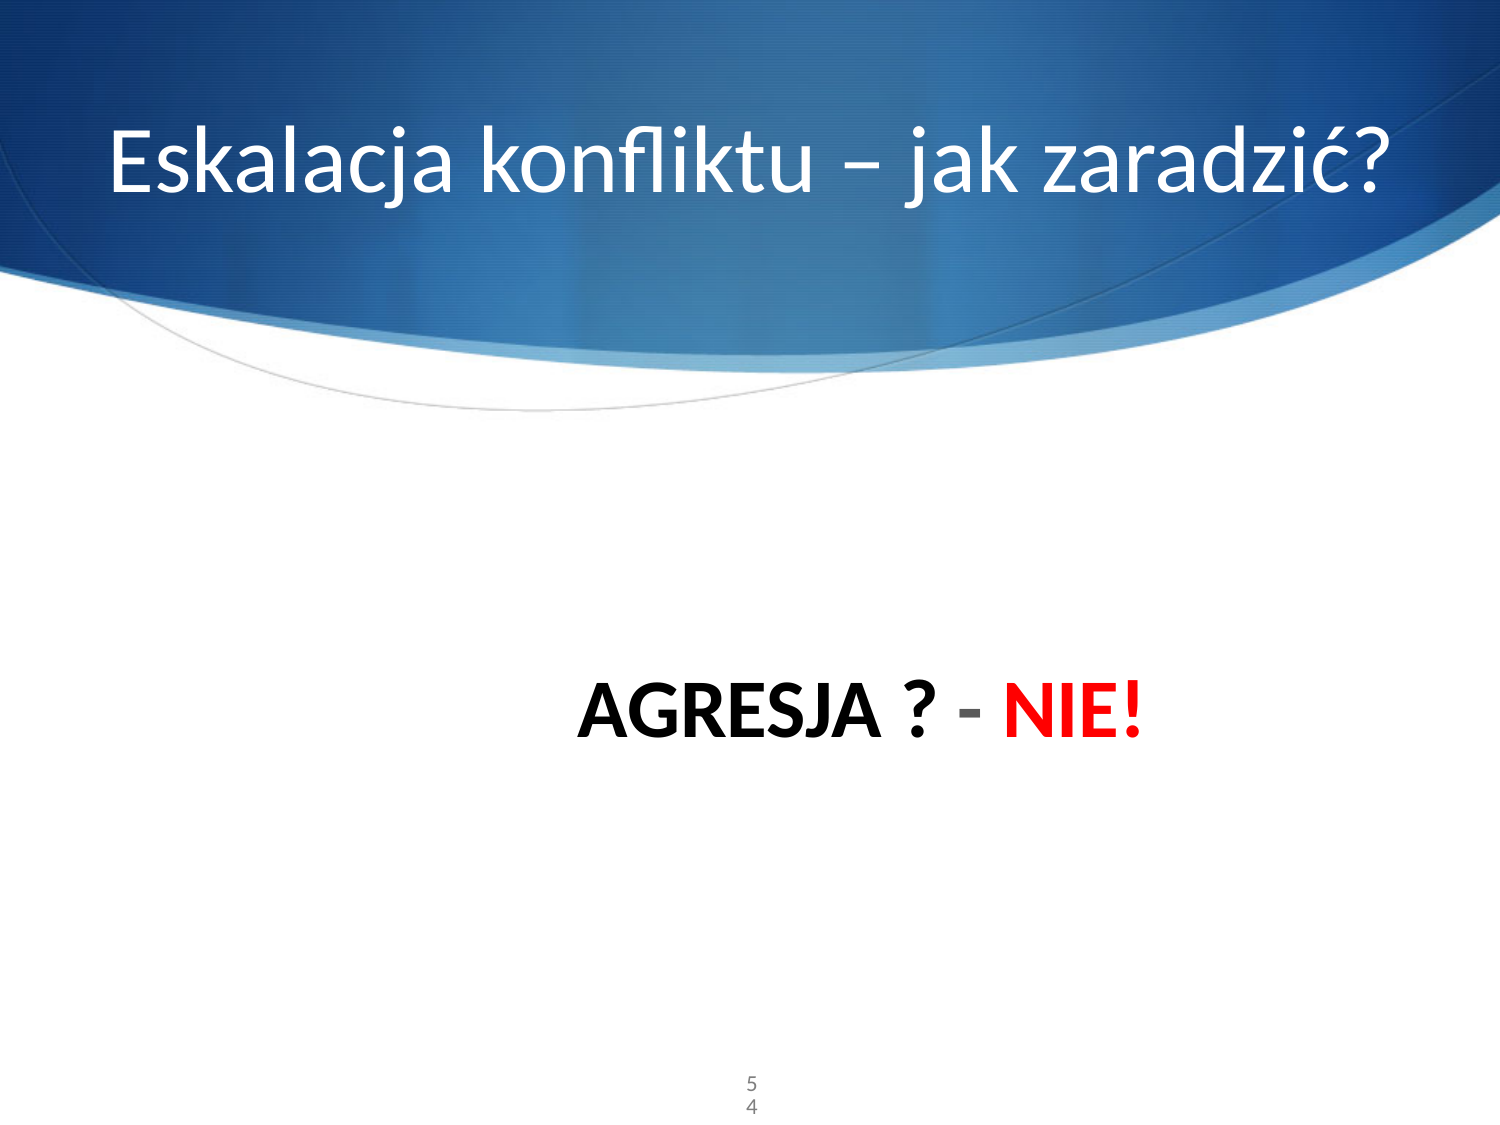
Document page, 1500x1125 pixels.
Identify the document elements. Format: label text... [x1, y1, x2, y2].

slide_number 54 [730, 1062, 769, 1103]
title Eskalacja konfliktu – jak zaradzić? [76, 3, 1427, 305]
picture [0, 0, 1500, 1125]
list AGRESJA ? - NIE! [121, 454, 1379, 991]
